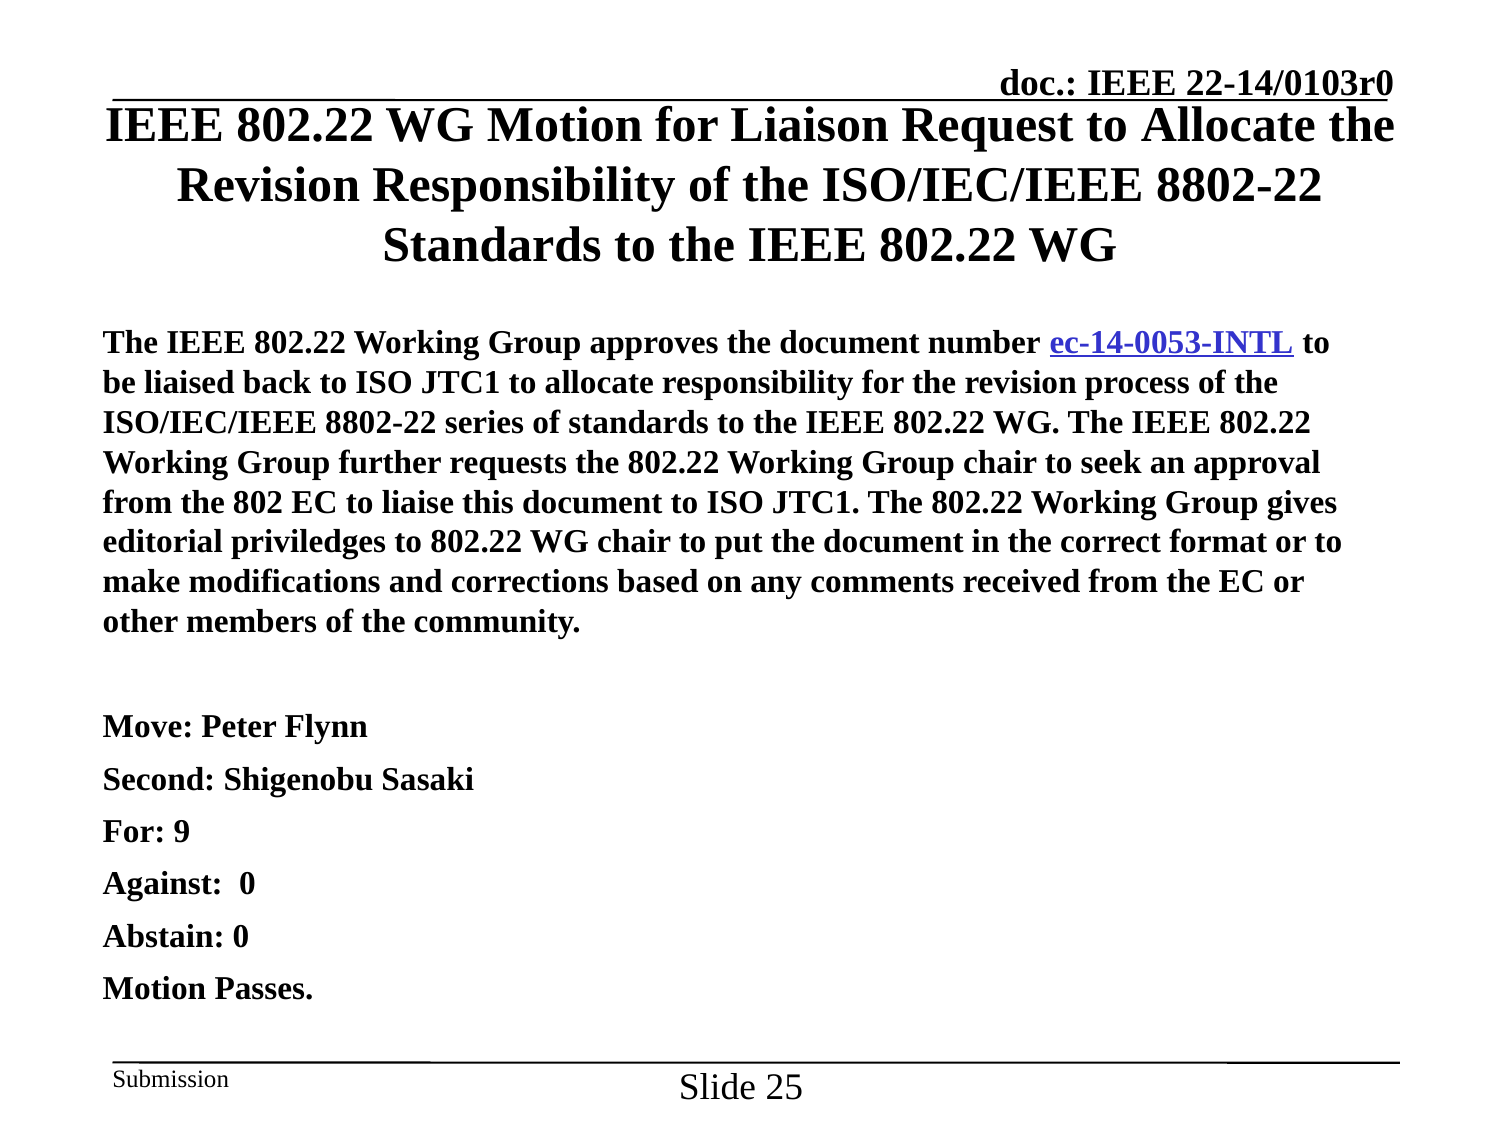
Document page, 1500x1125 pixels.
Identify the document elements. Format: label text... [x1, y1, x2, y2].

list The IEEE 802.22 Working Group approves the document number ec-14-0053-INTL to be liaised back to ISO JTC1 to allocate responsibility for the revision process of the ISO/IEC/IEEE 8802-22 series of standards to the IEEE 802.22 WG. The IEEE 802.22 Working Group further requests the 802.22 Working Group chair to seek an approval from the 802 EC to liaise this document to ISO JTC1. The 802.22 Working Group gives editorial priviledges to 802.22 WG chair to put the document in the correct format or to make modifications and corrections based on any comments received from the EC or other members of the community. Move: Peter Flynn Second: Shigenobu Sasaki For: 9 Against: 0 Abstain: 0 Motion Passes. [87, 312, 1363, 1051]
title IEEE 802.22 WG Motion for Liaison Request to Allocate the Revision Responsibility of the ISO/IEC/IEEE 8802-22 Standards to the IEEE 802.22 WG [49, 112, 1451, 251]
slide_number Slide 25 [662, 1061, 820, 1113]
